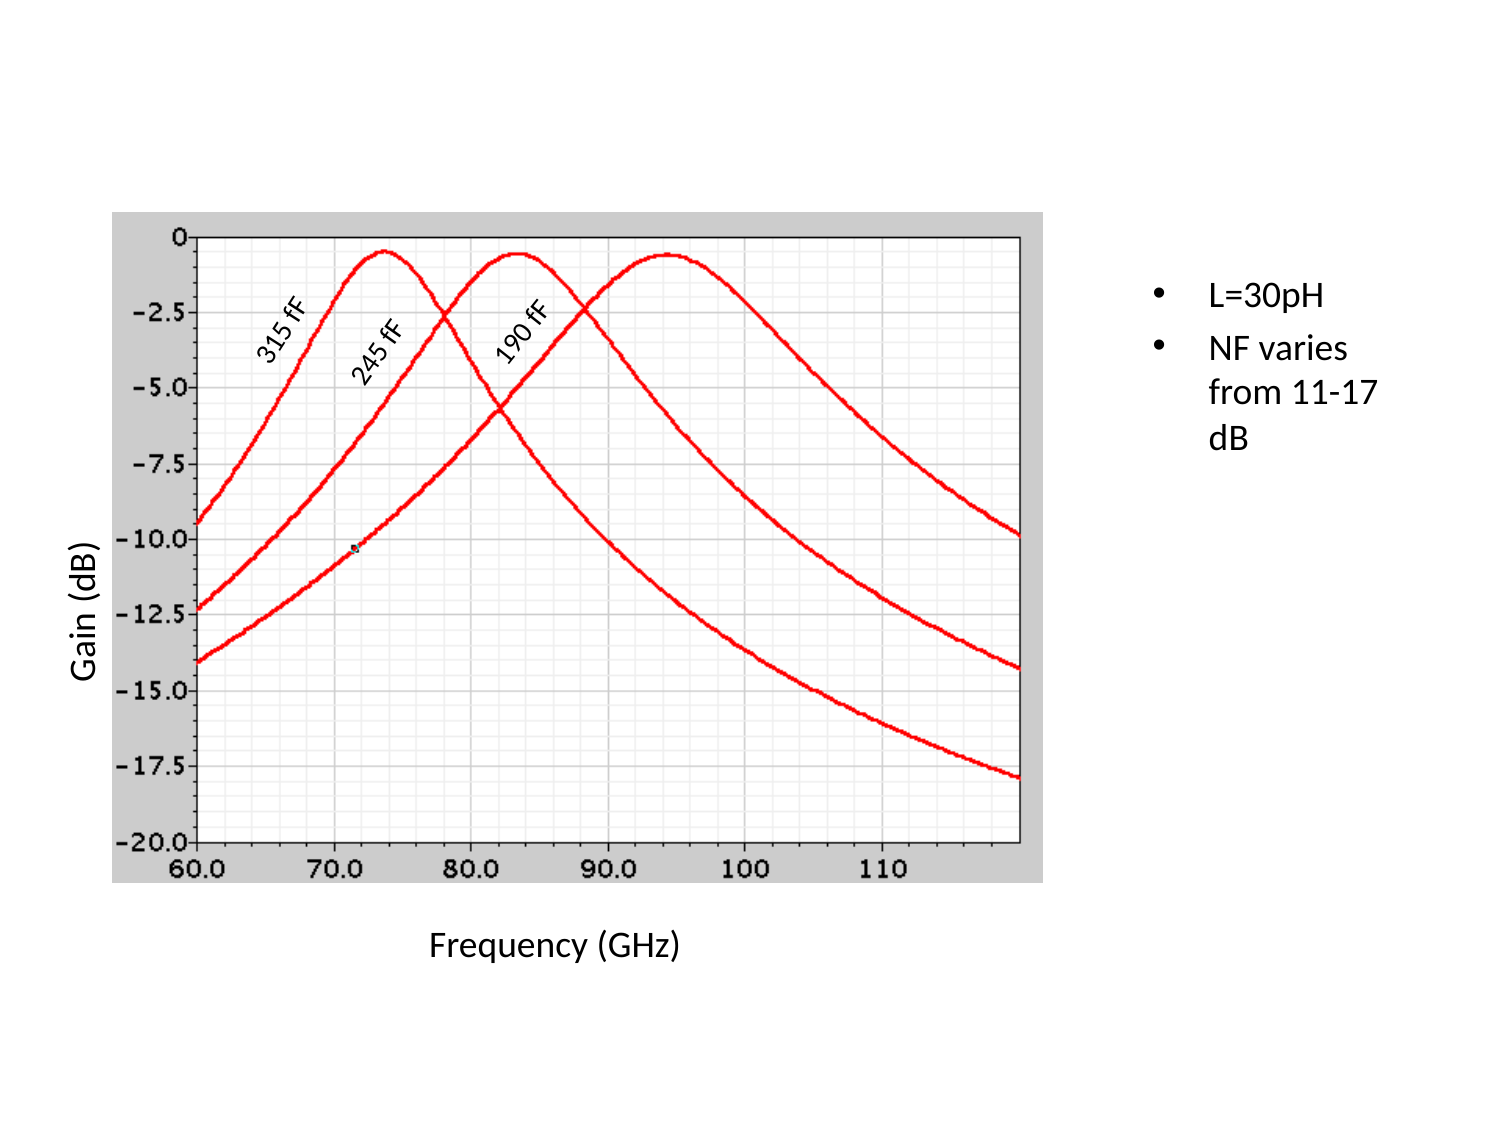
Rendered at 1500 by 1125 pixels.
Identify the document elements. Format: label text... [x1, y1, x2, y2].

text_box Gain (dB) [49, 526, 107, 698]
text_box Frequency (GHz) [414, 912, 697, 973]
picture [112, 212, 1043, 884]
list L=30pH NF varies from 11-17 dB [1137, 262, 1425, 713]
